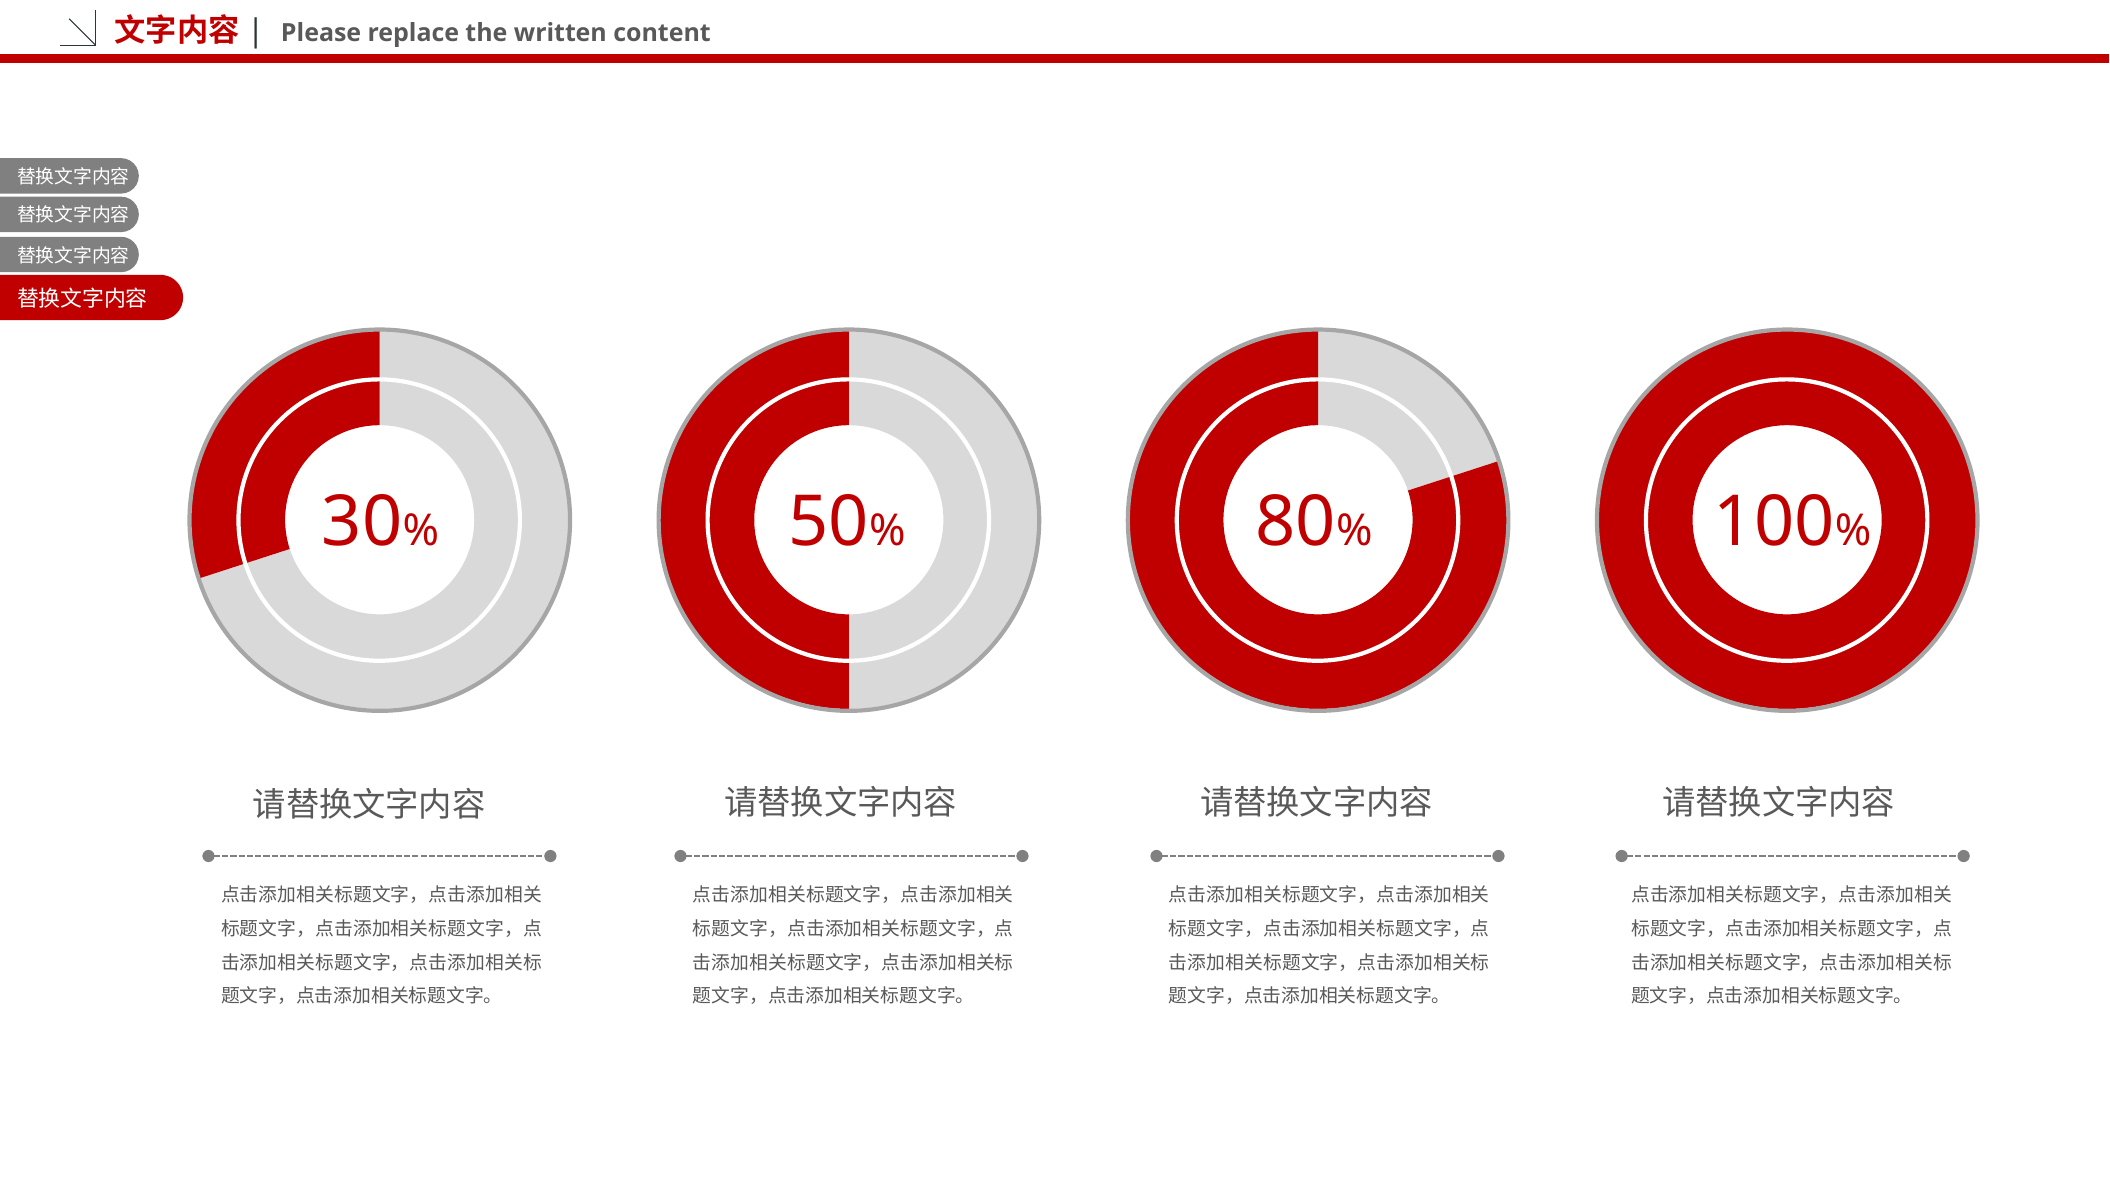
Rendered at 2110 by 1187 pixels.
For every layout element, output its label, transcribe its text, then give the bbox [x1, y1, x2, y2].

text_box 替换文字内容 [5, 196, 157, 233]
text_box 请替换文字内容 [709, 773, 994, 829]
text_box 请替换文字内容 [237, 775, 522, 830]
text_box [0, 235, 124, 274]
text_box 替换文字内容 [6, 277, 219, 289]
text_box 点击添加相关标题文字，点击添加相关标题文字，点击添加相关标题文字，点击添加相关标题文字，点击添加相关标题文字，点击添加相关标题文字。 [678, 864, 1029, 1014]
text_box 文字内容| Please replace the written content [103, 4, 927, 54]
text_box 点击添加相关标题文字，点击添加相关标题文字，点击添加相关标题文字，点击添加相关标题文字，点击添加相关标题文字，点击添加相关标题文字。 [1616, 864, 1967, 1014]
text_box [0, 273, 173, 289]
text_box 替换文字内容 [5, 158, 157, 194]
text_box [60, 9, 96, 46]
text_box 点击添加相关标题文字，点击添加相关标题文字，点击添加相关标题文字，点击添加相关标题文字，点击添加相关标题文字，点击添加相关标题文字。 [1154, 864, 1505, 1014]
text_box 请替换文字内容 [1185, 773, 1470, 829]
text_box 替换文字内容 [5, 236, 157, 273]
chart [0, 289, 2110, 758]
text_box [0, 195, 125, 234]
text_box 请替换文字内容 [1647, 773, 1932, 829]
text_box 点击添加相关标题文字，点击添加相关标题文字，点击添加相关标题文字，点击添加相关标题文字，点击添加相关标题文字，点击添加相关标题文字。 [206, 864, 557, 1014]
text_box [0, 157, 127, 195]
